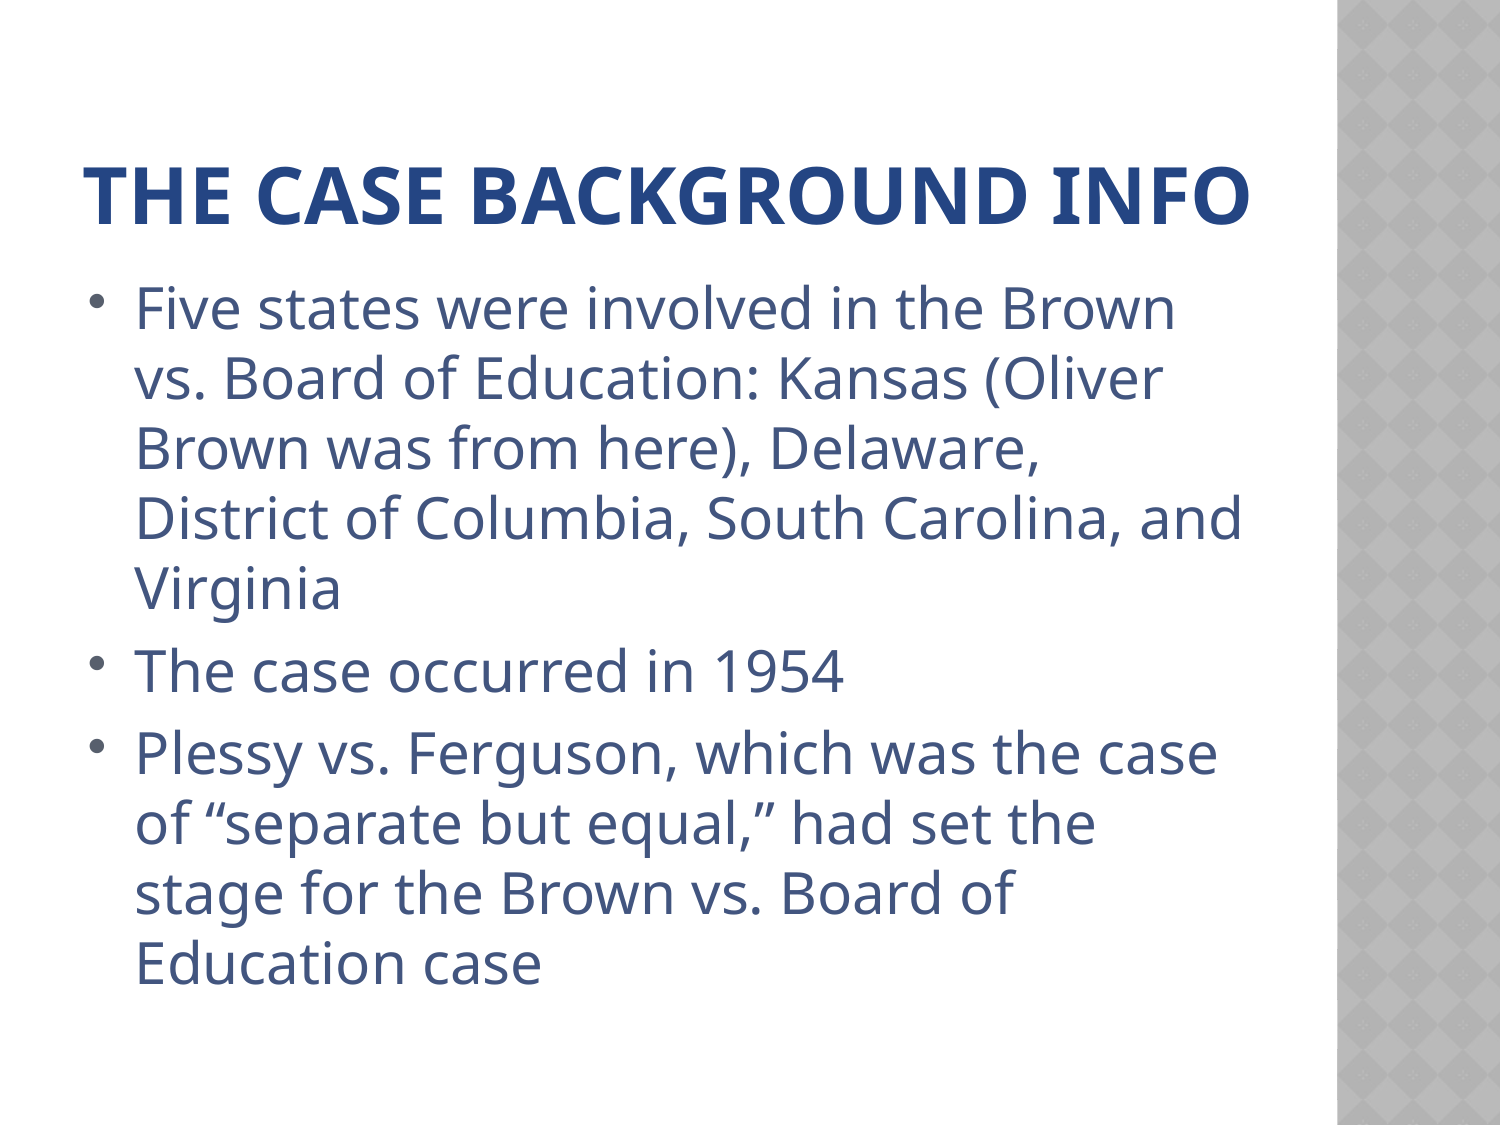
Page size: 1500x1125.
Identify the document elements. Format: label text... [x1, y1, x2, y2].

title The case background info [75, 52, 1263, 240]
list Five states were involved in the Brown vs. Board of Education: Kansas (Oliver Brown was from here), Delaware, District of Columbia, South Carolina, and Virginia The case occurred in 1954 Plessy vs. Ferguson, which was the case of “separate but equal,” had set the stage for the Brown vs. Board of Education case [75, 264, 1263, 1088]
